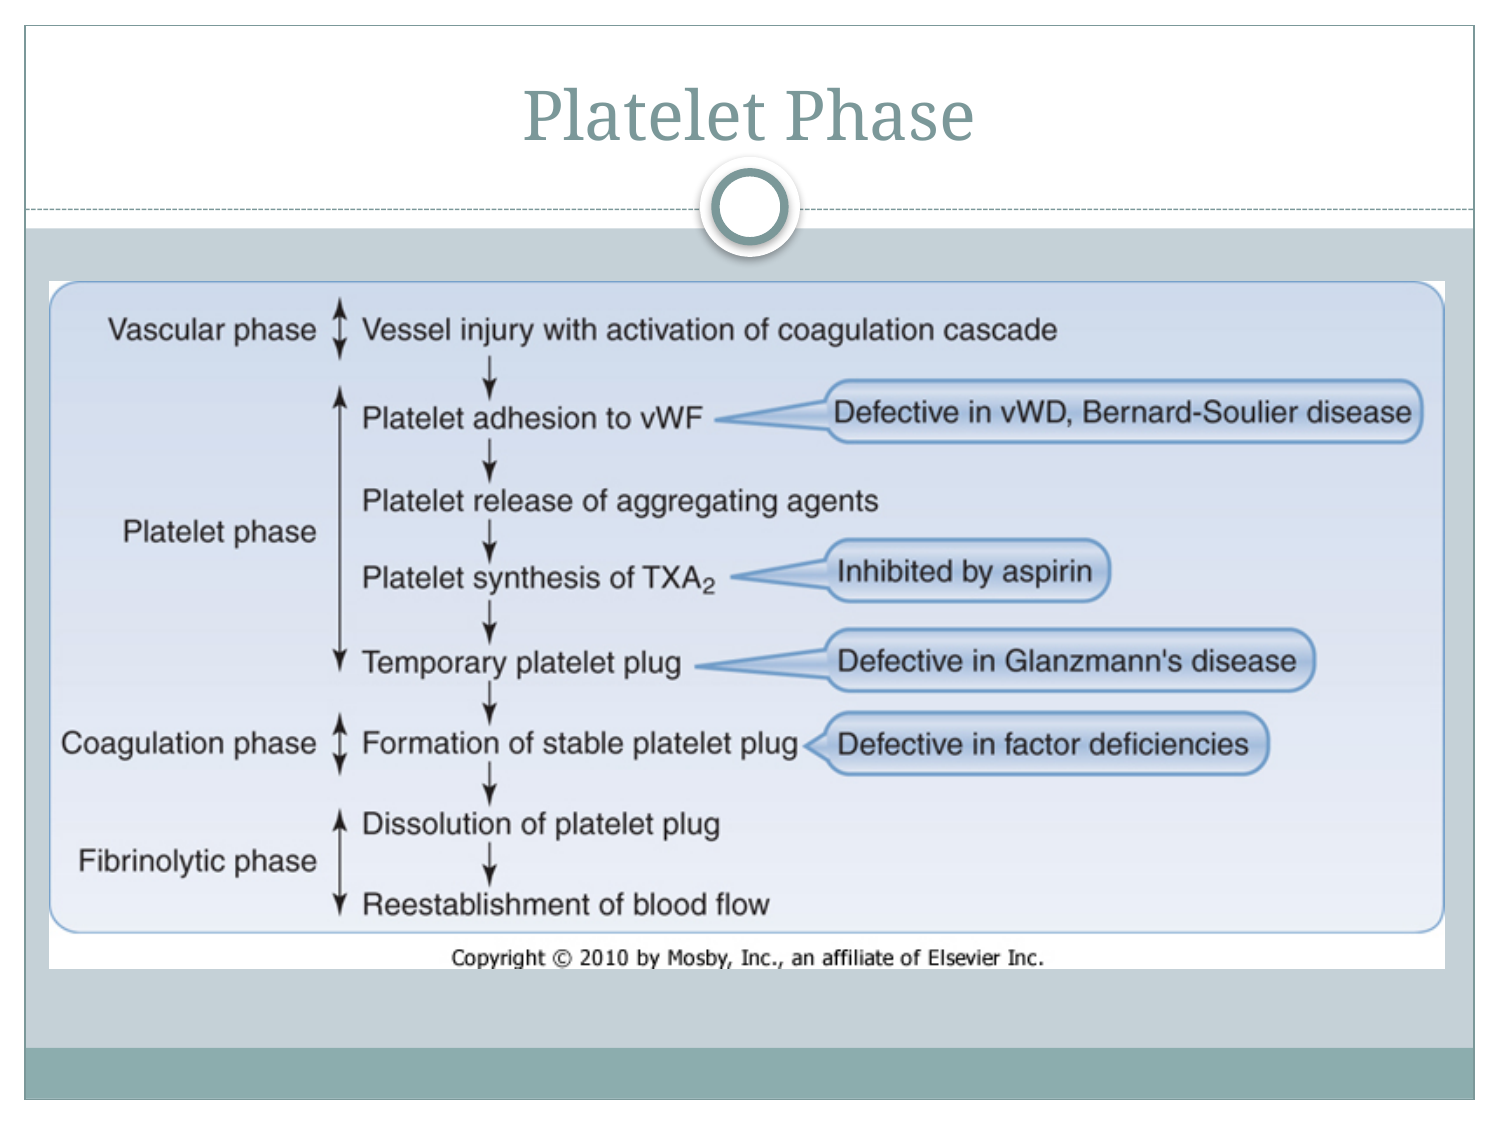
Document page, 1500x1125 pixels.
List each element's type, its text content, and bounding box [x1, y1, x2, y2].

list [49, 281, 1445, 970]
title Platelet Phase [49, 37, 1450, 162]
